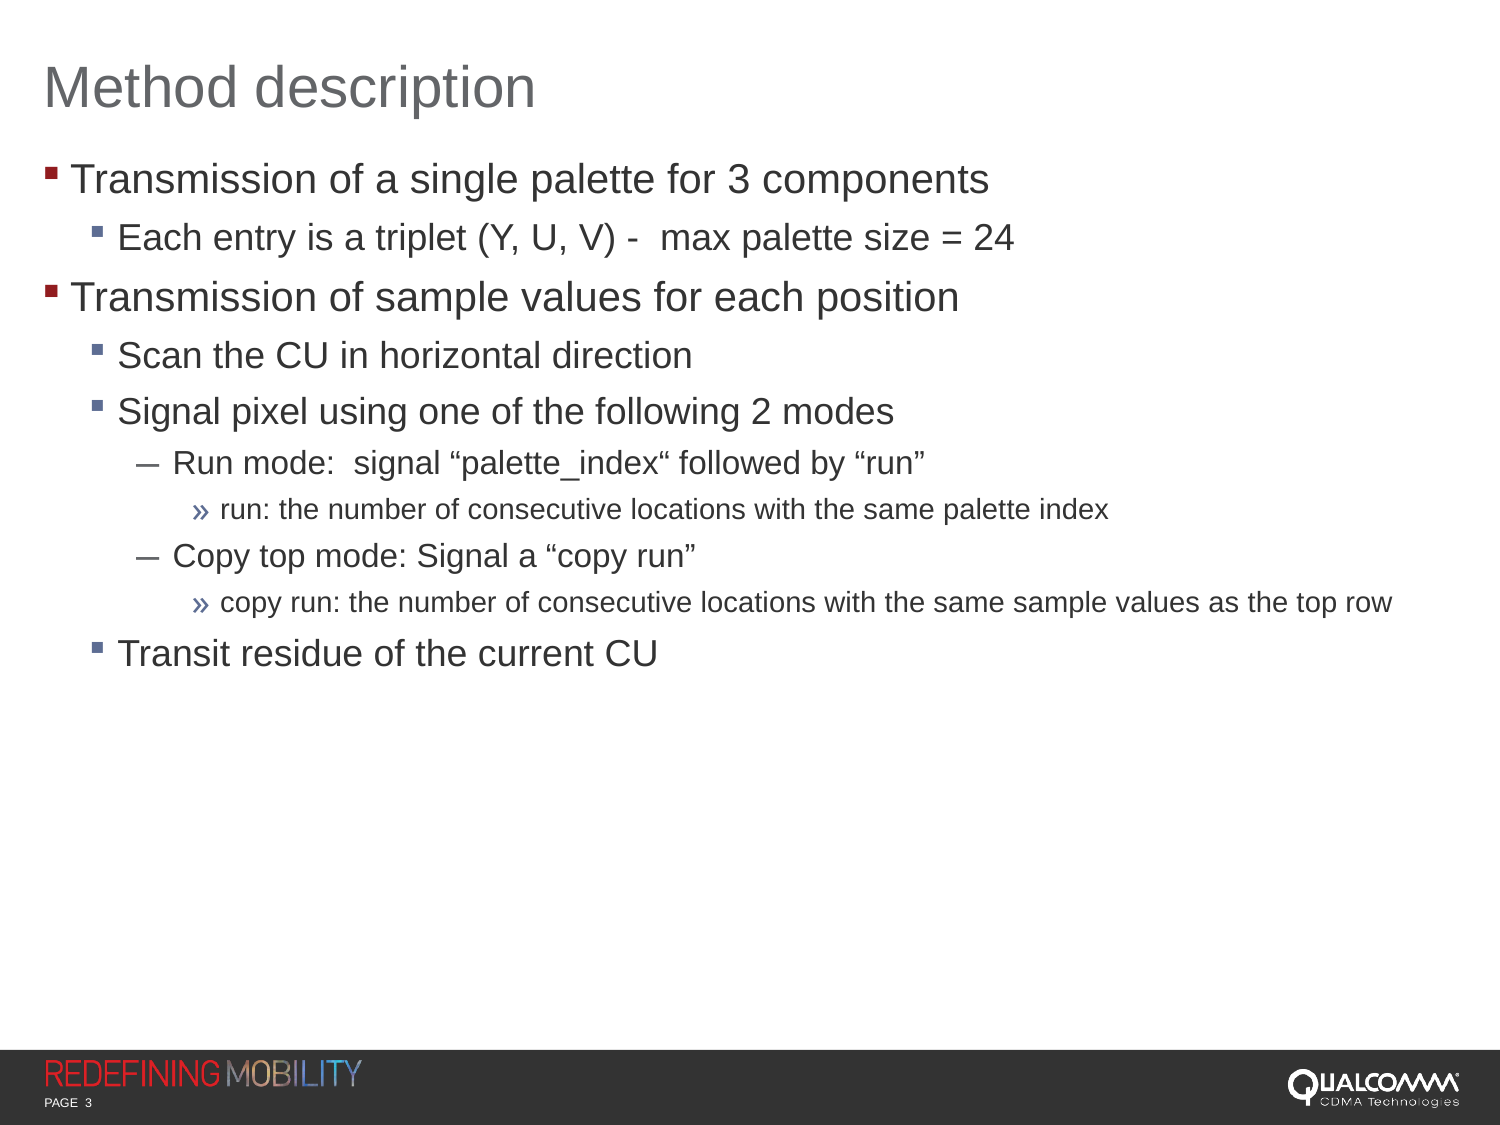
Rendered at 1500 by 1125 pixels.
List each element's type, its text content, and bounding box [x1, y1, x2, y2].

title Method description [28, 44, 1462, 138]
list Transmission of a single palette for 3 components Each entry is a triplet (Y, U, V) - max palette size = 24 Transmission of sample values for each position Scan the CU in horizontal direction Signal pixel using one of the following 2 modes Run mode: signal “palette_index“ followed by “run” run: the number of consecutive locations with the same palette index Copy top mode: Signal a “copy run” copy run: the number of consecutive locations with the same sample values as the top row Transit residue of the current CU [26, 148, 1457, 1021]
picture [30, 1048, 372, 1099]
picture [1278, 1058, 1478, 1114]
